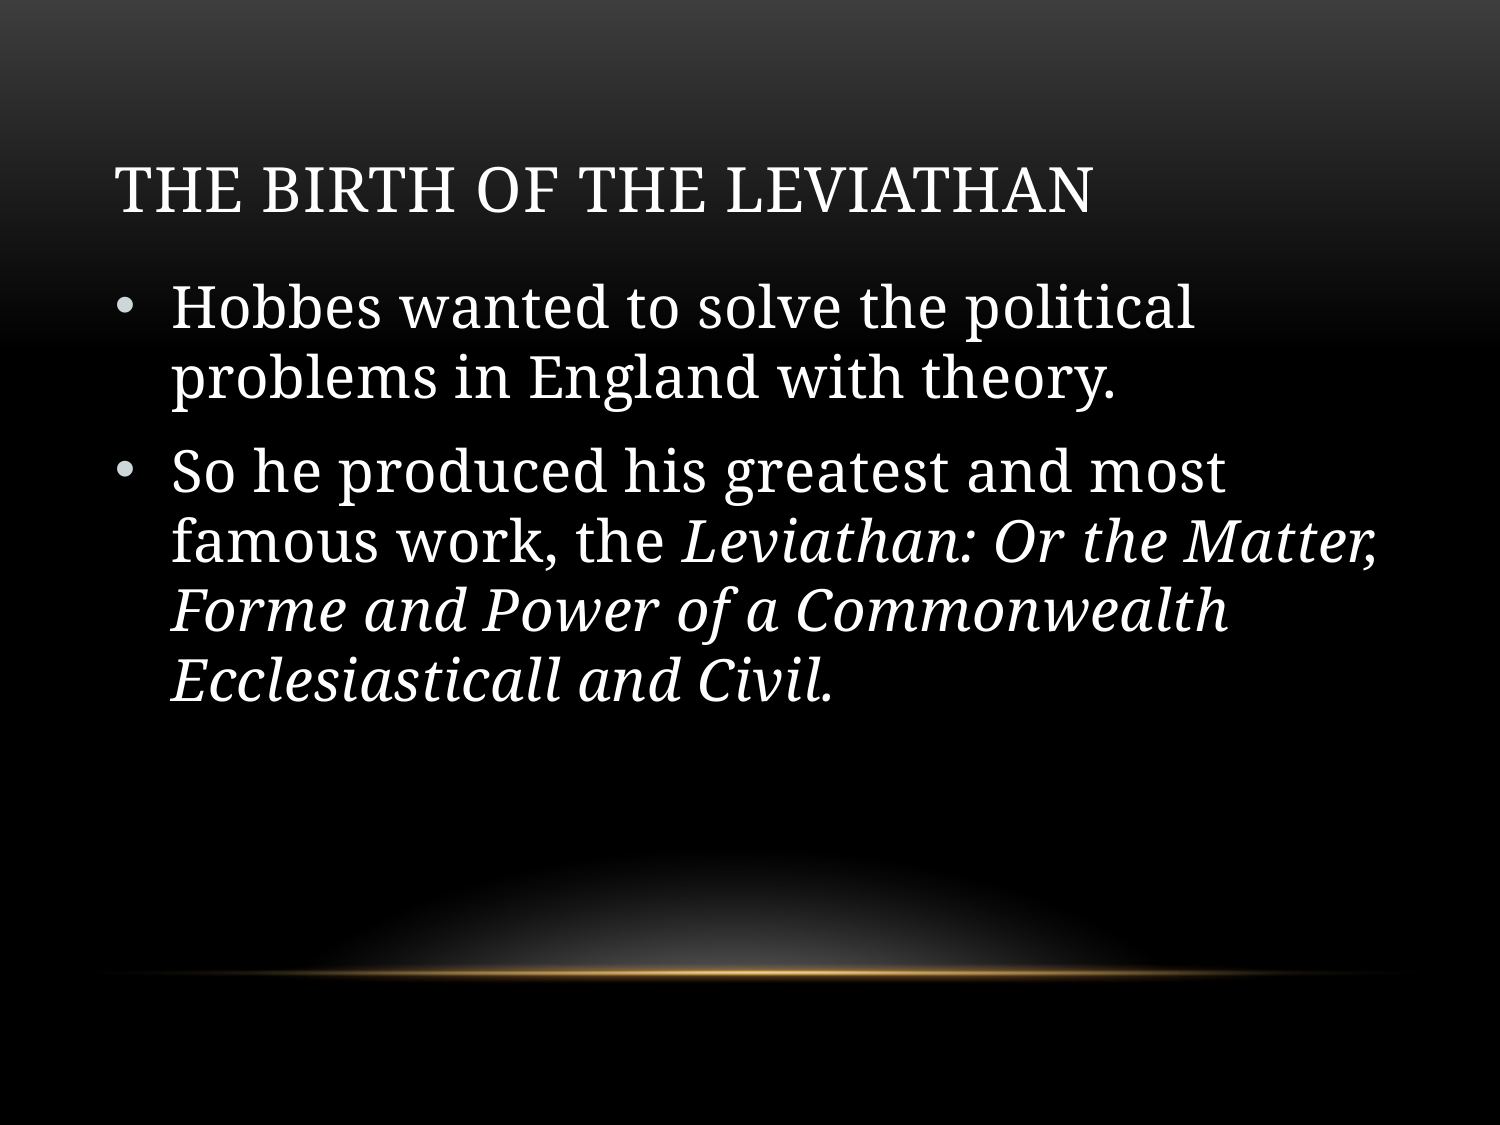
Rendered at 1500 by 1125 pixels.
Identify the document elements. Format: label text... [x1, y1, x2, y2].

title The birth of the Leviathan [99, 45, 1400, 233]
picture [0, 0, 1500, 1125]
list Hobbes wanted to solve the political problems in England with theory. So he produced his greatest and most famous work, the Leviathan: Or the Matter, Forme and Power of a Commonwealth Ecclesiasticall and Civil. [99, 262, 1400, 938]
